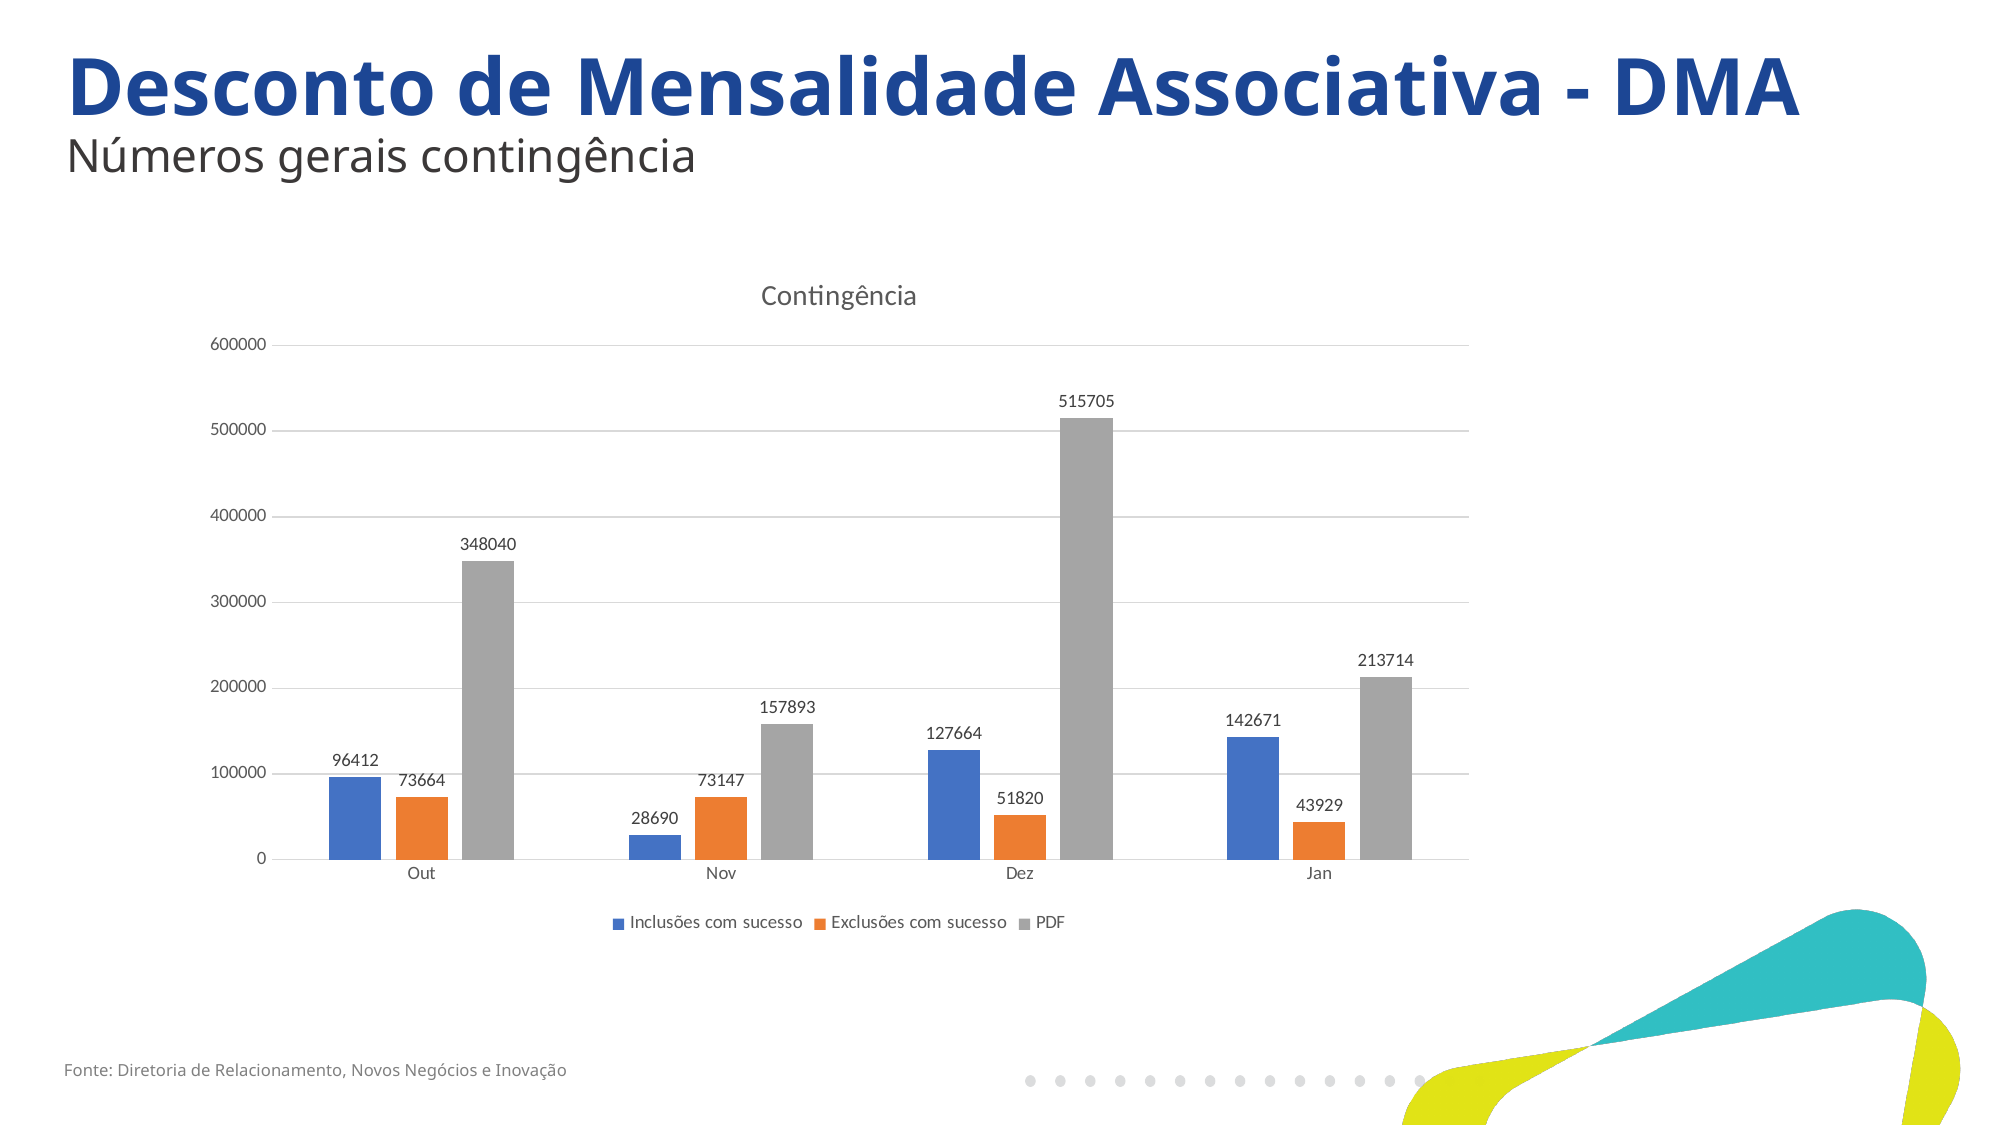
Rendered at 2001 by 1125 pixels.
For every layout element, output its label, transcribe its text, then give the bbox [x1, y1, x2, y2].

text_box Desconto de Mensalidade Associativa - DMA Números gerais contingência [51, 39, 1951, 190]
picture [1025, 756, 2000, 1125]
chart [183, 253, 1496, 940]
text_box Fonte: Diretoria de Relacionamento, Novos Negócios e Inovação [49, 1052, 659, 1088]
